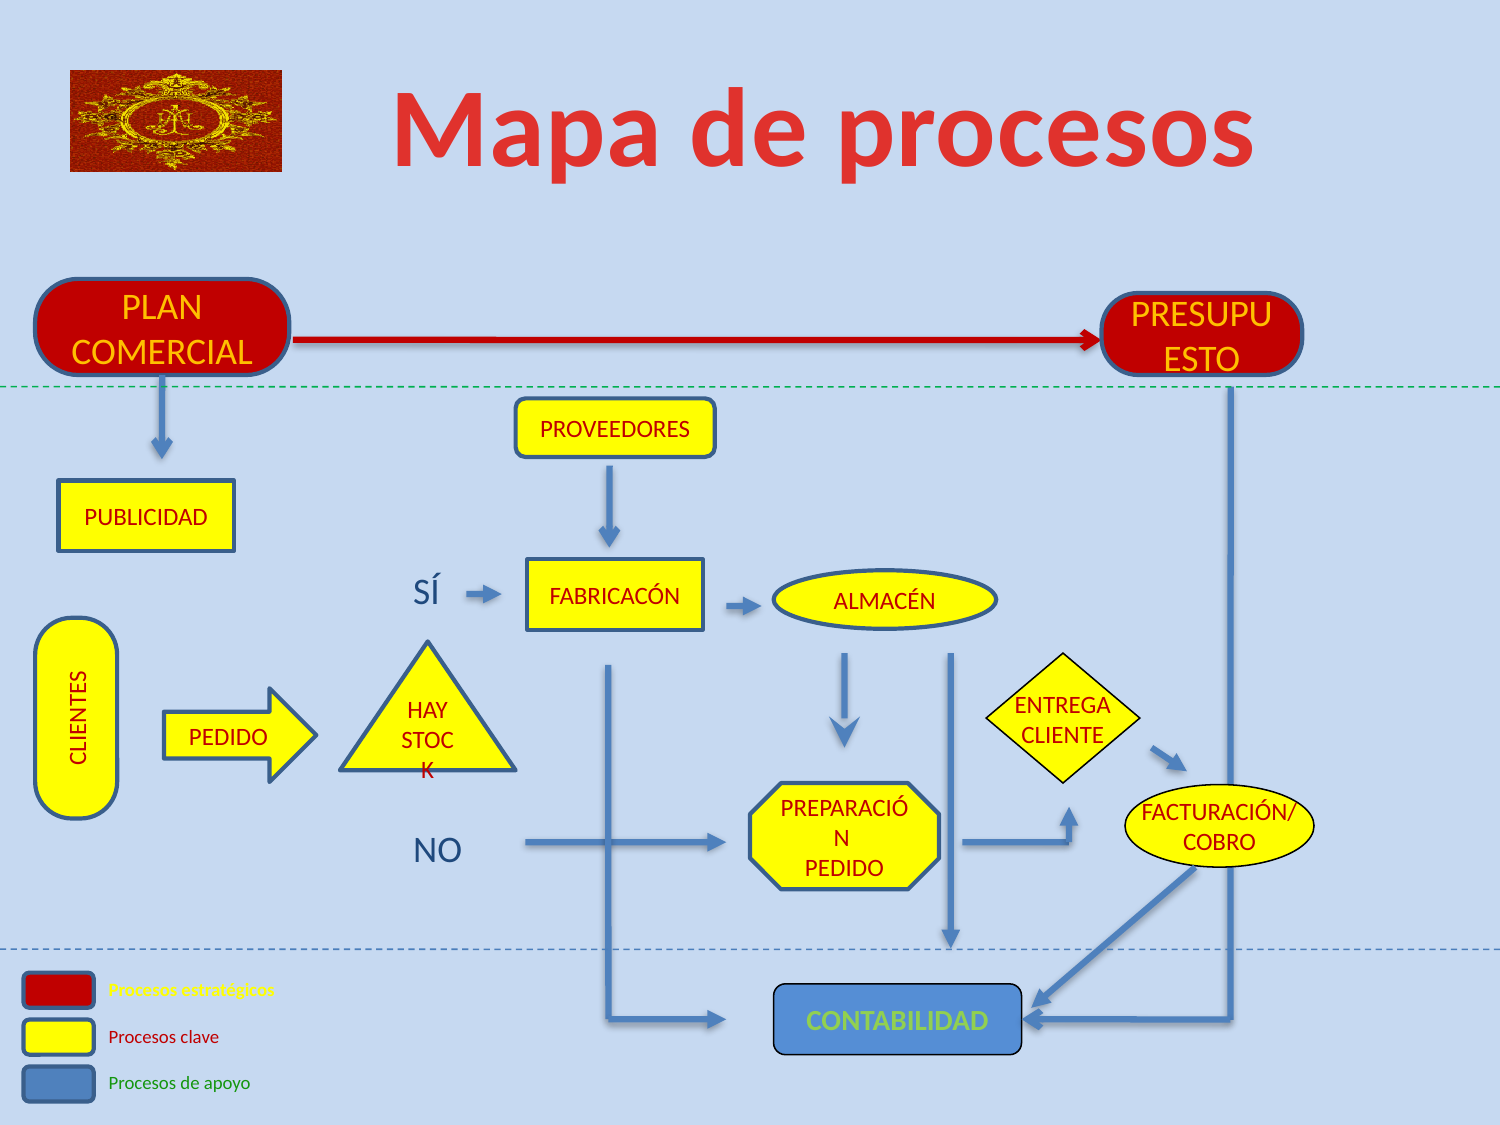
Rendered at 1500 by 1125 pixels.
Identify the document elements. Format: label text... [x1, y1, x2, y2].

text_box [608, 1009, 727, 1029]
text_box FABRICACÓN [525, 557, 705, 632]
text_box [828, 716, 861, 748]
text_box SÍ [398, 559, 504, 620]
text_box PUBLICIDAD [56, 478, 236, 553]
text_box CONTABILIDAD [773, 983, 1022, 1055]
text_box PEDIDO [161, 686, 319, 784]
text_box [962, 839, 1063, 846]
text_box ENTREGA CLIENTE [986, 713, 1140, 784]
text_box [947, 653, 954, 701]
text_box Mapa de procesos [375, 46, 1273, 197]
text_box NO [398, 817, 528, 877]
text_box PREPARACIÓN PEDIDO [747, 780, 942, 892]
text_box [726, 596, 762, 616]
text_box [605, 957, 612, 1019]
text_box [466, 584, 502, 604]
text_box Procesos clave [93, 1016, 282, 1055]
text_box PLAN COMERCIAL [32, 276, 292, 378]
text_box [841, 653, 848, 719]
text_box FACTURACIÓN/ COBRO [1125, 784, 1315, 868]
text_box [21, 970, 93, 1010]
text_box CLIENTES [33, 615, 120, 821]
picture [70, 70, 282, 173]
text_box [525, 839, 600, 846]
text_box HAY STOCK [338, 639, 518, 773]
text_box Procesos de apoyo [93, 1063, 282, 1102]
text_box ENTREGA CLIENTE [1006, 653, 1120, 701]
text_box [1149, 745, 1187, 772]
text_box [1031, 957, 1096, 1008]
text_box [1059, 806, 1079, 843]
text_box [1097, 864, 1198, 947]
text_box [21, 1017, 93, 1057]
text_box PRESUPUESTO [1099, 290, 1305, 378]
text_box Procesos estratégicos [93, 970, 305, 1008]
text_box [605, 664, 612, 947]
text_box ALMACÉN [771, 568, 999, 631]
text_box [941, 713, 961, 947]
text_box [616, 832, 727, 852]
text_box PROVEEDORES [513, 396, 717, 460]
text_box [21, 1064, 93, 1104]
